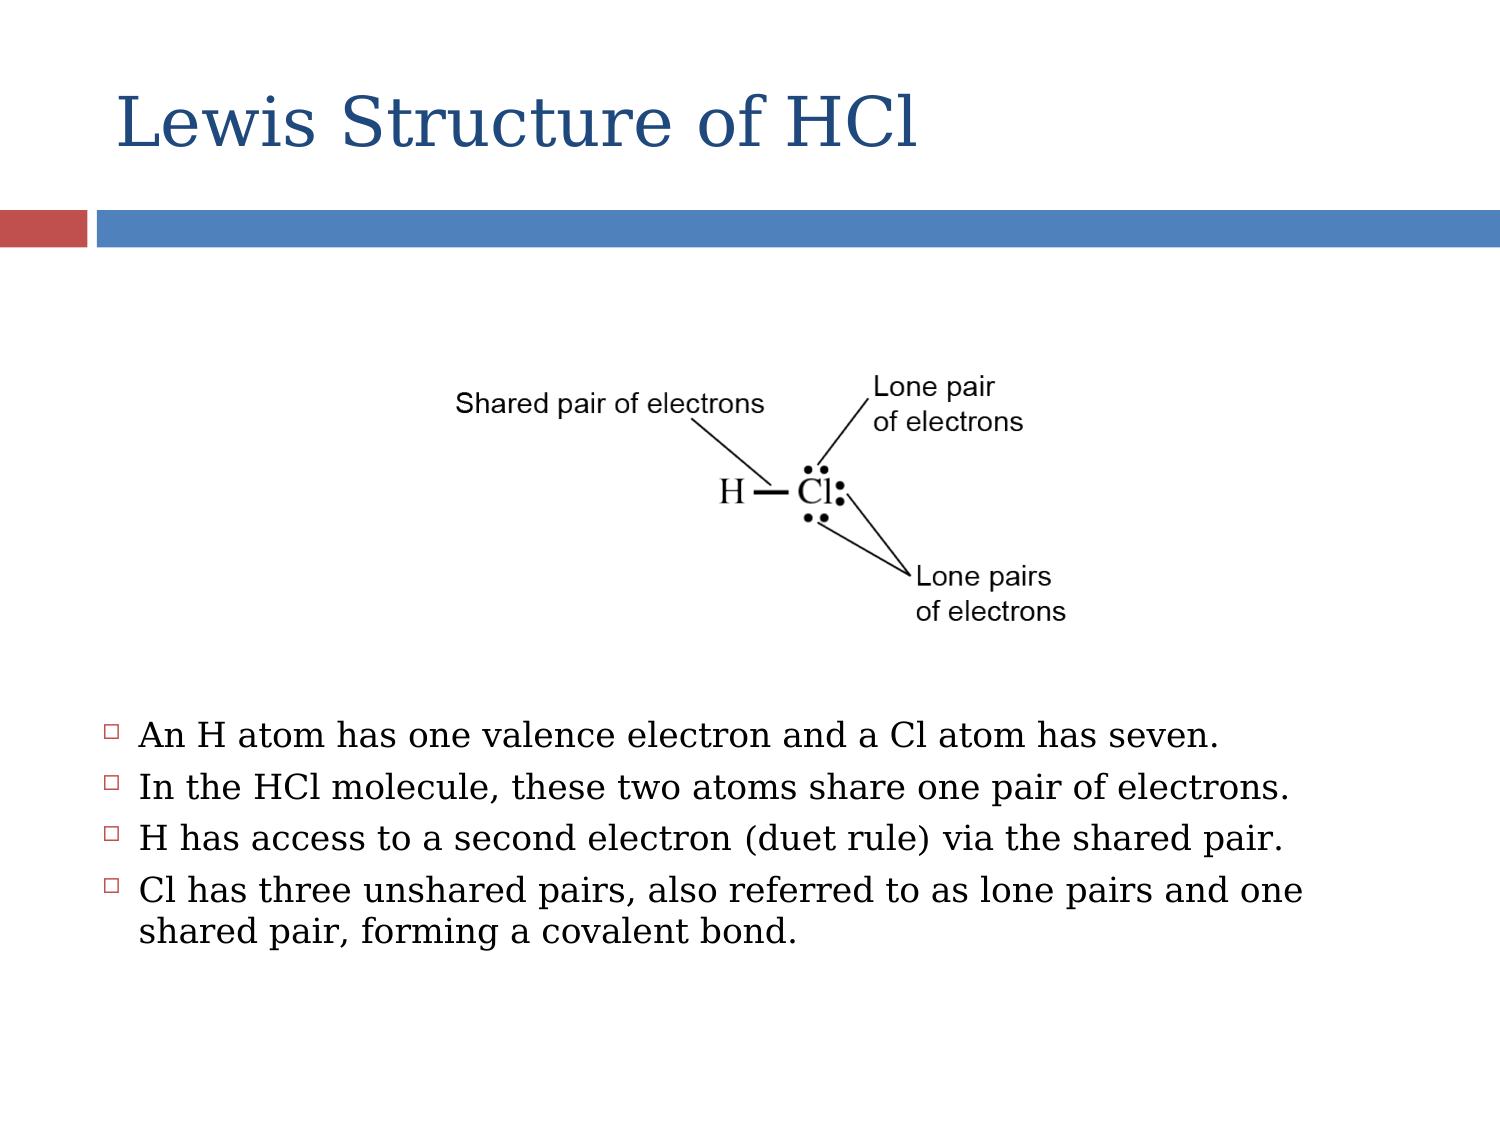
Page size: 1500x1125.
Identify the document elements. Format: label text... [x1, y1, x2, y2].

list An H atom has one valence electron and a Cl atom has seven. In the HCl molecule, these two atoms share one pair of electrons. H has access to a second electron (duet rule) via the shared pair. Cl has three unshared pairs, also referred to as lone pairs and one shared pair, forming a covalent bond. [87, 706, 1382, 962]
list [430, 353, 1136, 646]
title Lewis Structure of HCl [100, 37, 1438, 200]
